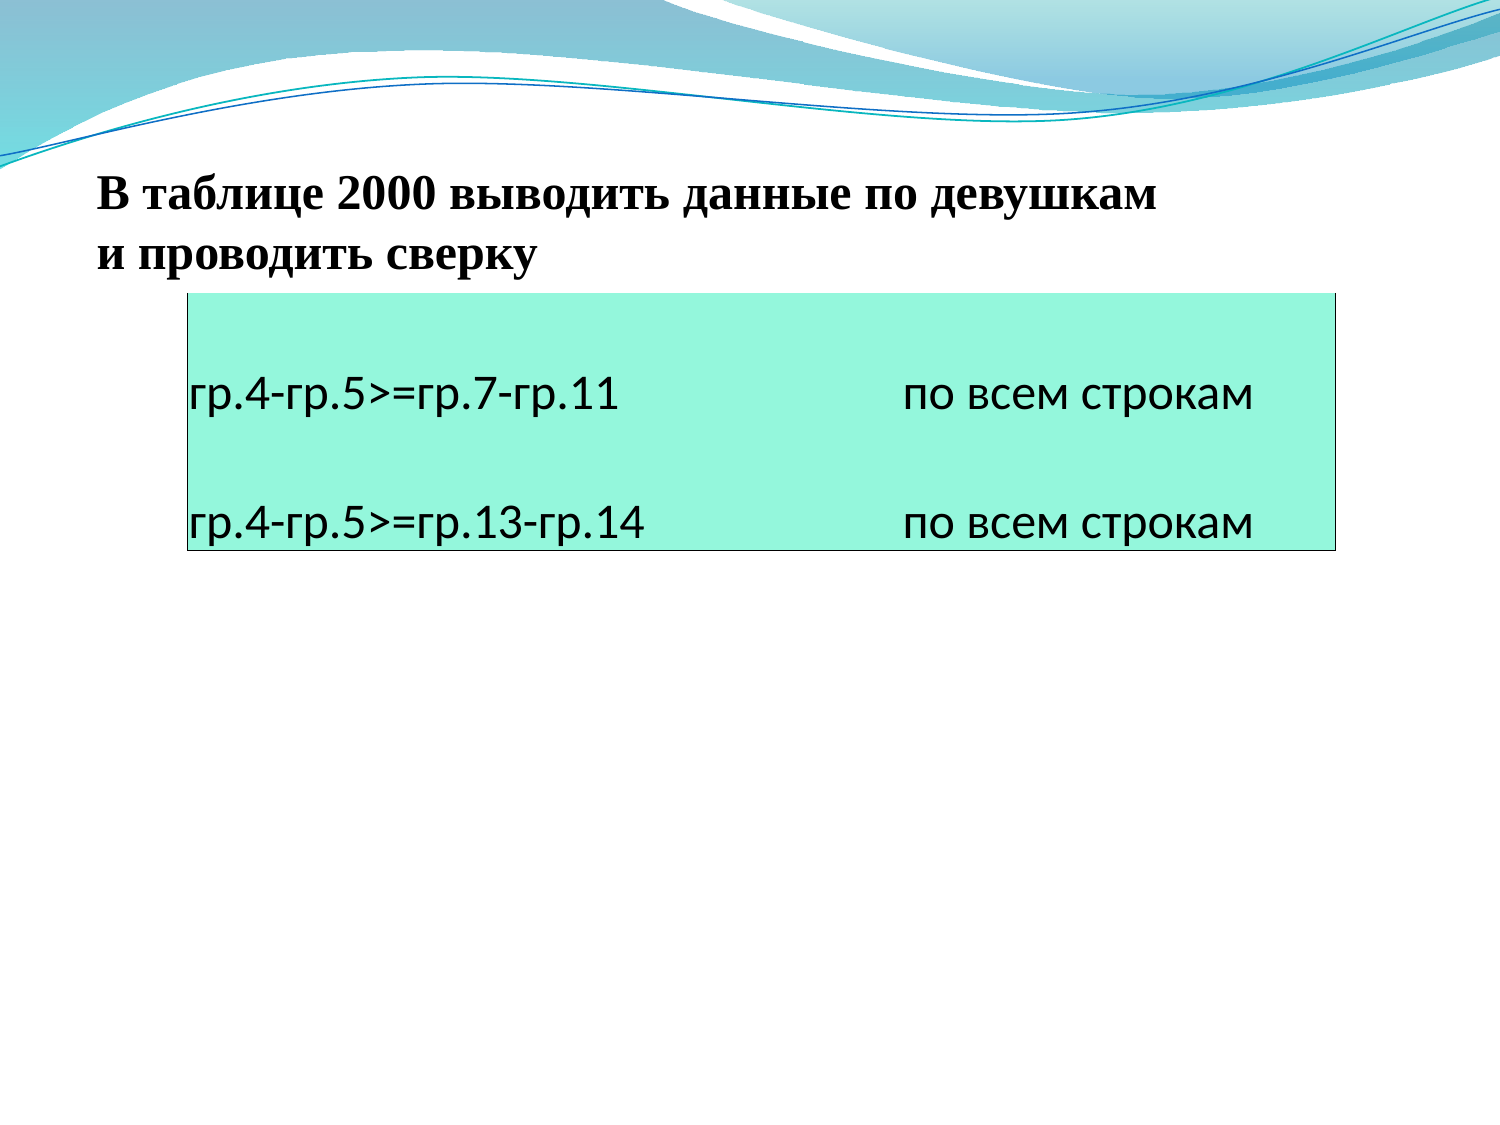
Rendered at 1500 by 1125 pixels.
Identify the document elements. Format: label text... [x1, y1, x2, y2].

table_cell по всем строкам [901, 422, 1335, 550]
table_cell гр.4-гр.5>=гр.13-гр.14 [188, 422, 901, 550]
text_box В таблице 2000 выводить данные по девушкам и проводить сверку [81, 152, 1473, 348]
table_header гр.4-гр.5>=гр.7-гр.11 [188, 293, 901, 422]
table_header по всем строкам [901, 293, 1335, 422]
